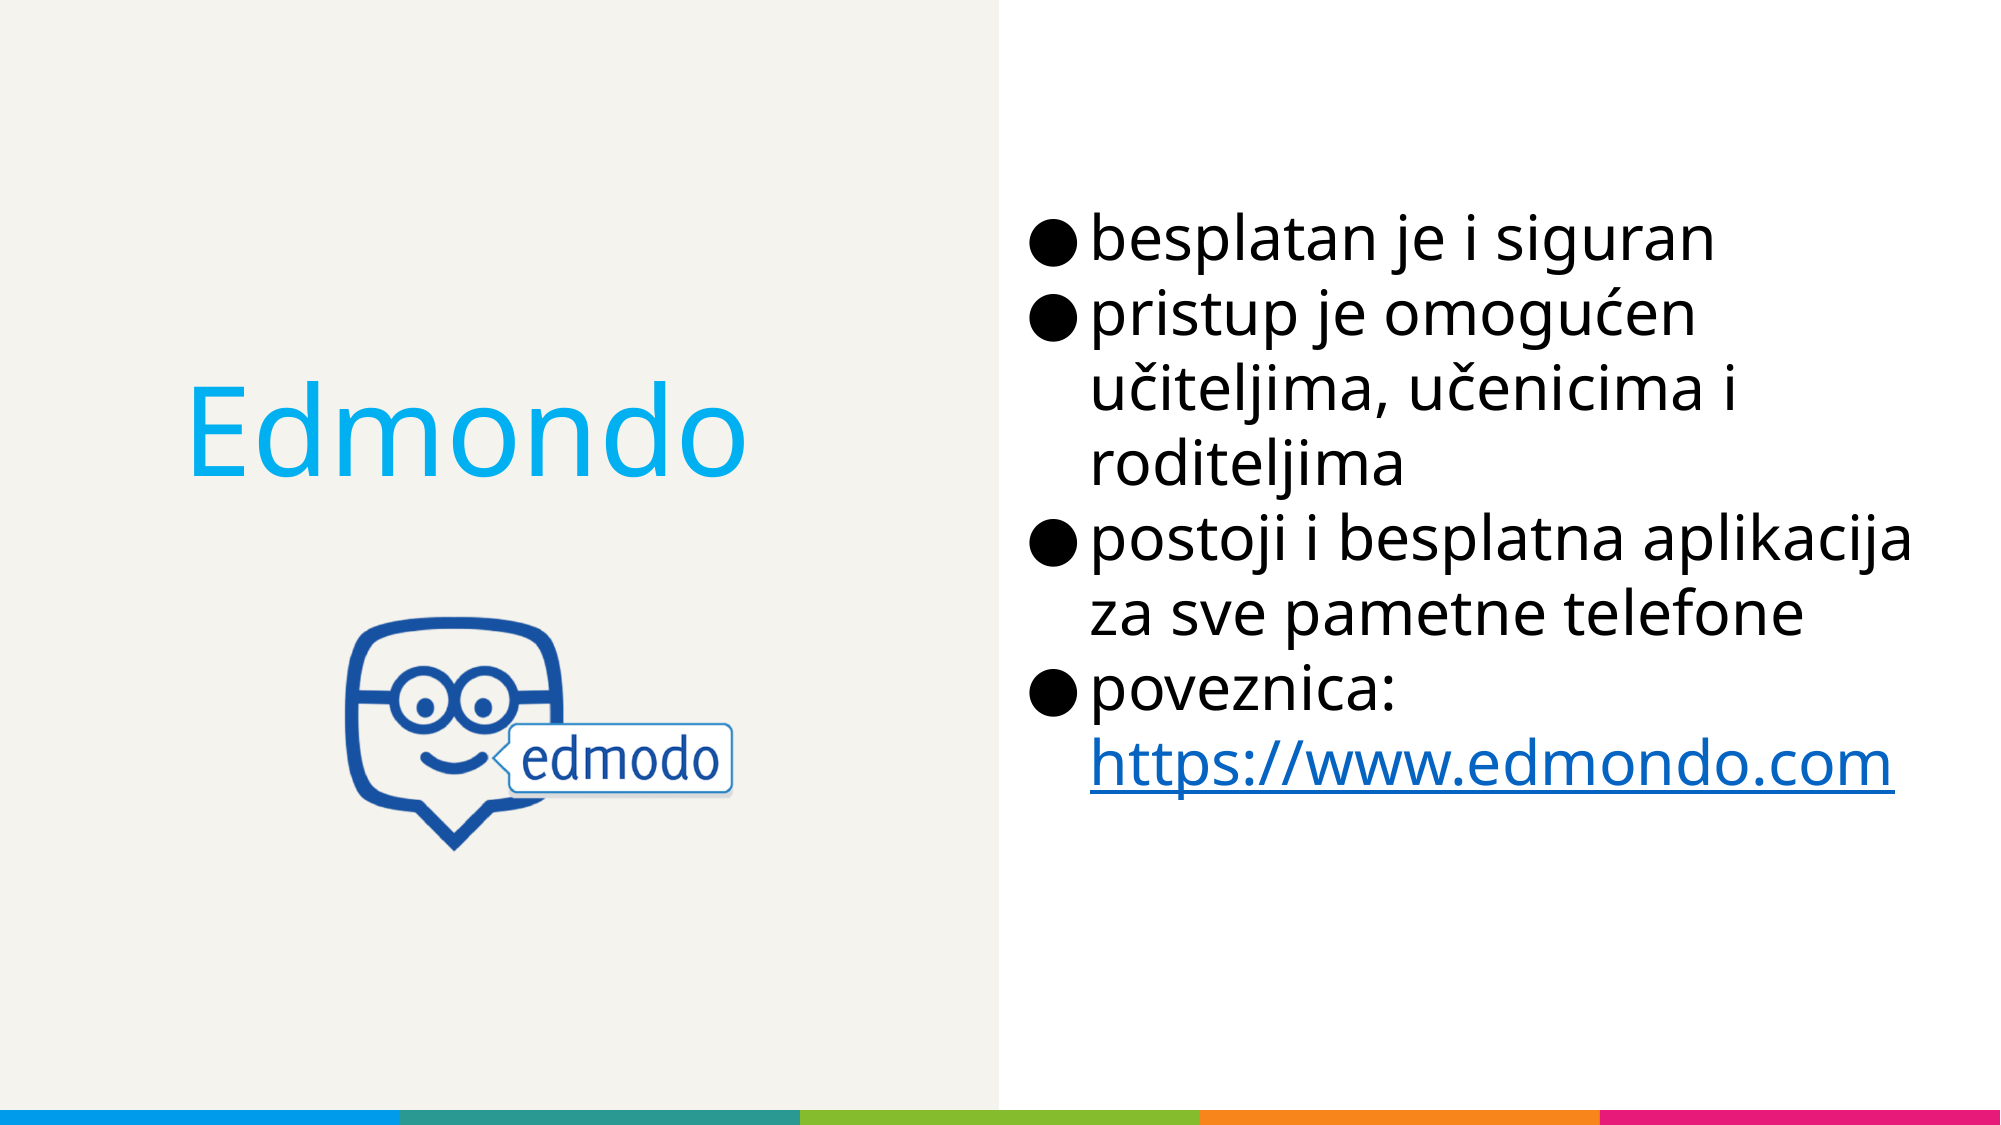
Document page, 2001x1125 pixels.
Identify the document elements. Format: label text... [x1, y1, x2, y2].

title Edmondo [167, 248, 813, 511]
picture [335, 613, 736, 853]
list besplatan je i siguran pristup je omogućen učiteljima, učenicima i roditeljima postoji i besplatna aplikacija za sve pametne telefone poveznica: https://www.edmondo.com [999, 0, 1966, 1125]
